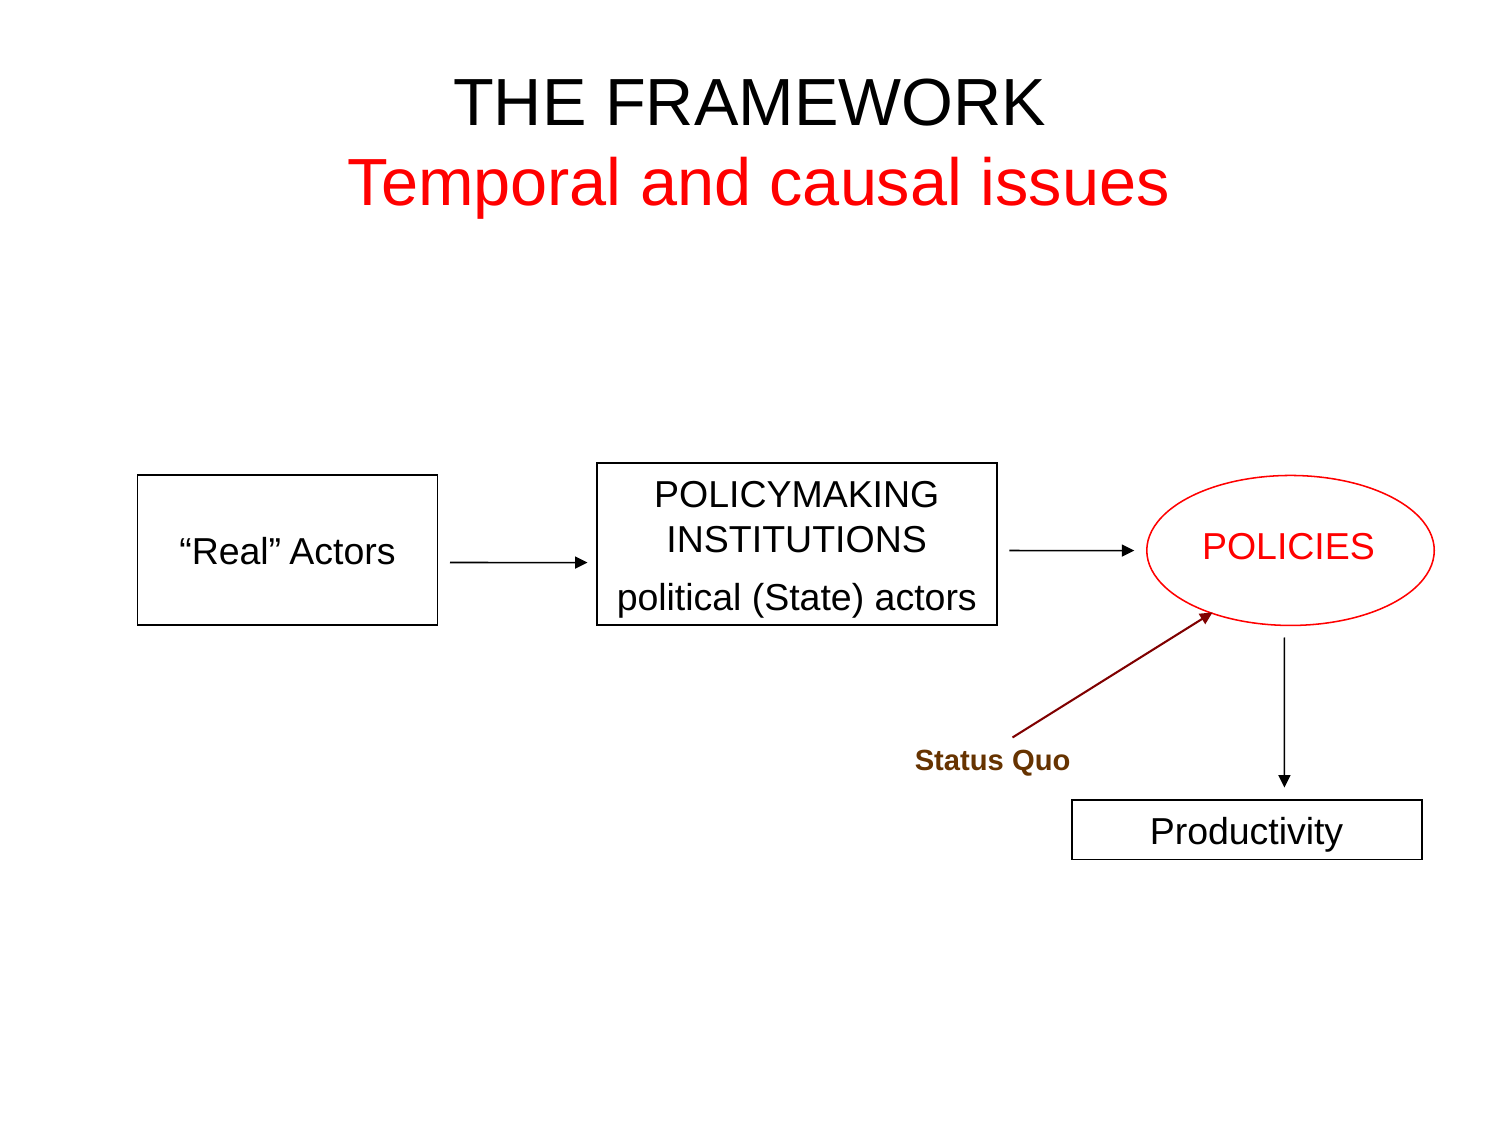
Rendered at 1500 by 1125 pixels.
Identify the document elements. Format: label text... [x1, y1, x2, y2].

text_box Status Quo [899, 733, 1066, 784]
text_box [1071, 637, 1423, 862]
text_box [596, 462, 1435, 638]
text_box “Real” Actors [137, 474, 438, 625]
title THE FRAMEWORK Temporal and causal issues [74, 44, 1426, 233]
text_box [449, 556, 588, 569]
text_box [387, 611, 475, 673]
